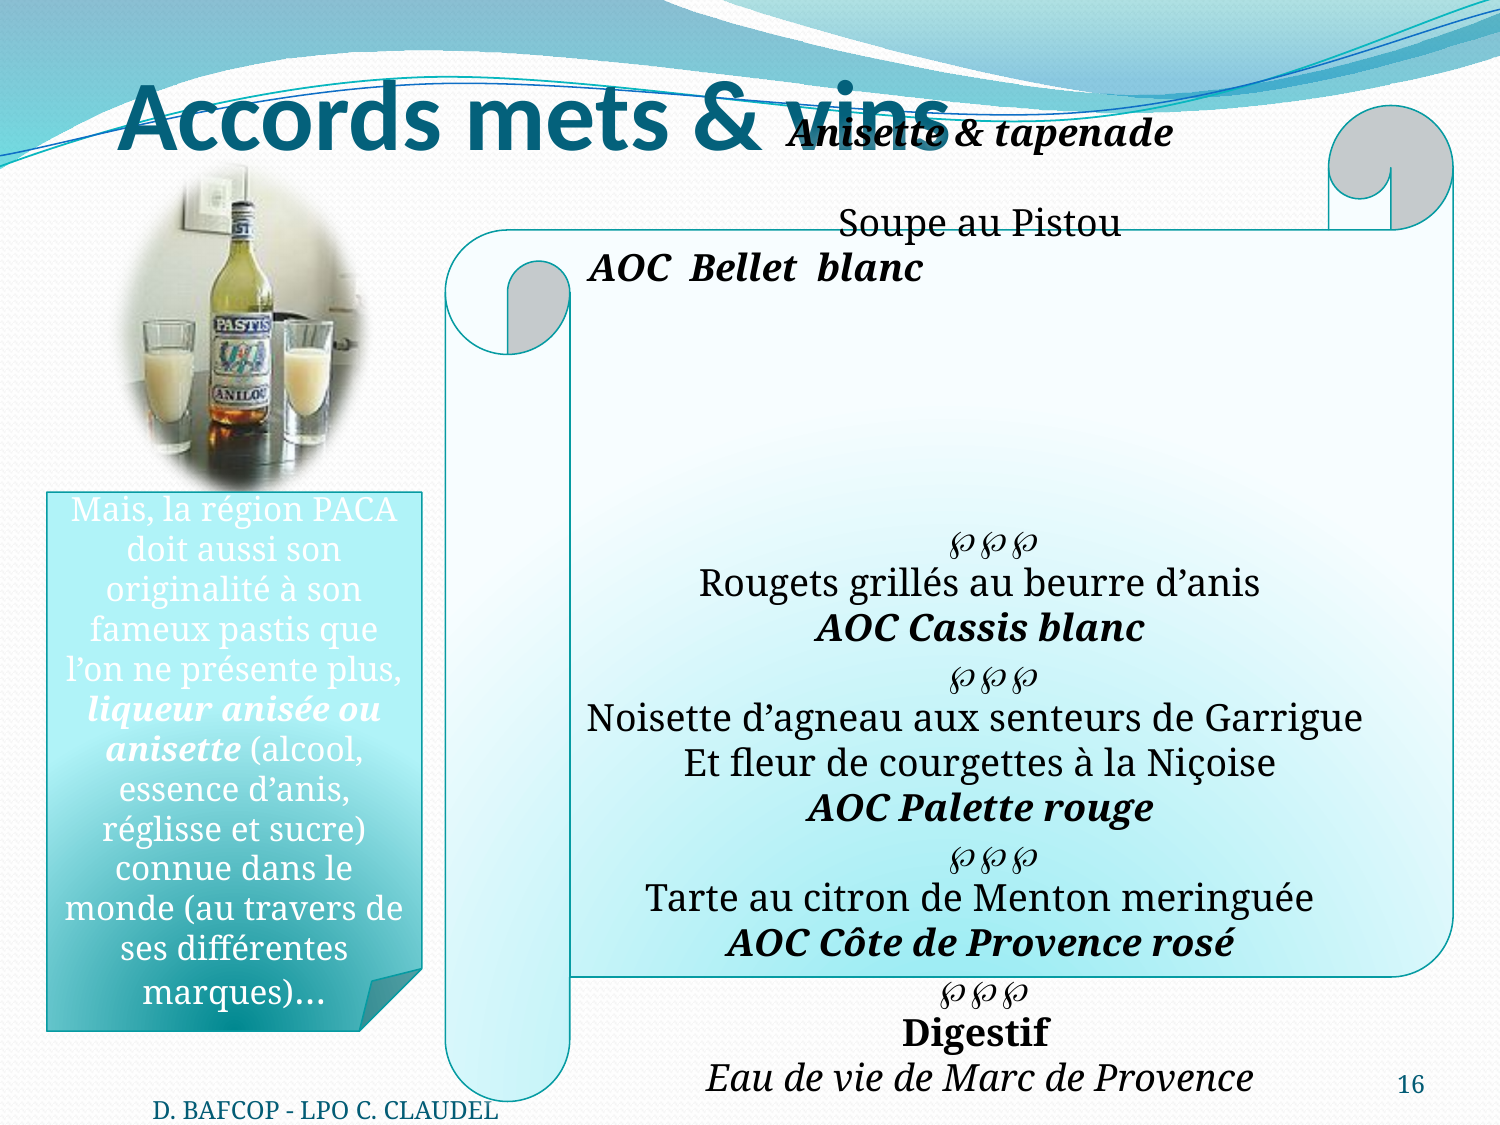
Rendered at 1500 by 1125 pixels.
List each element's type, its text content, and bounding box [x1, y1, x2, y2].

title Accords mets & vins [117, 82, 1306, 171]
text_box Mais, la région PACA doit aussi son originalité à son fameux pastis que l’on ne présente plus, liqueur anisée ou anisette (alcool, essence d’anis, réglisse et sucre) connue dans le monde (au travers de ses différentes marques)… [46, 491, 423, 1032]
picture [105, 152, 376, 512]
text_box Anisette & tapenade Soupe au Pistou AOC Bellet blanc  Rougets grillés au beurre d’anis AOC Cassis blanc  Noisette d’agneau aux senteurs de Garrigue Et fleur de courgettes à la Niçoise AOC Palette rouge  Tarte au citron de Menton meringuée AOC Côte de Provence rosé  Digestif Eau de vie de Marc de Provence [444, 104, 1454, 1103]
slide_number 16 [1299, 1042, 1425, 1103]
footer D. BAFCOP - LPO C. CLAUDEL [152, 1065, 740, 1125]
